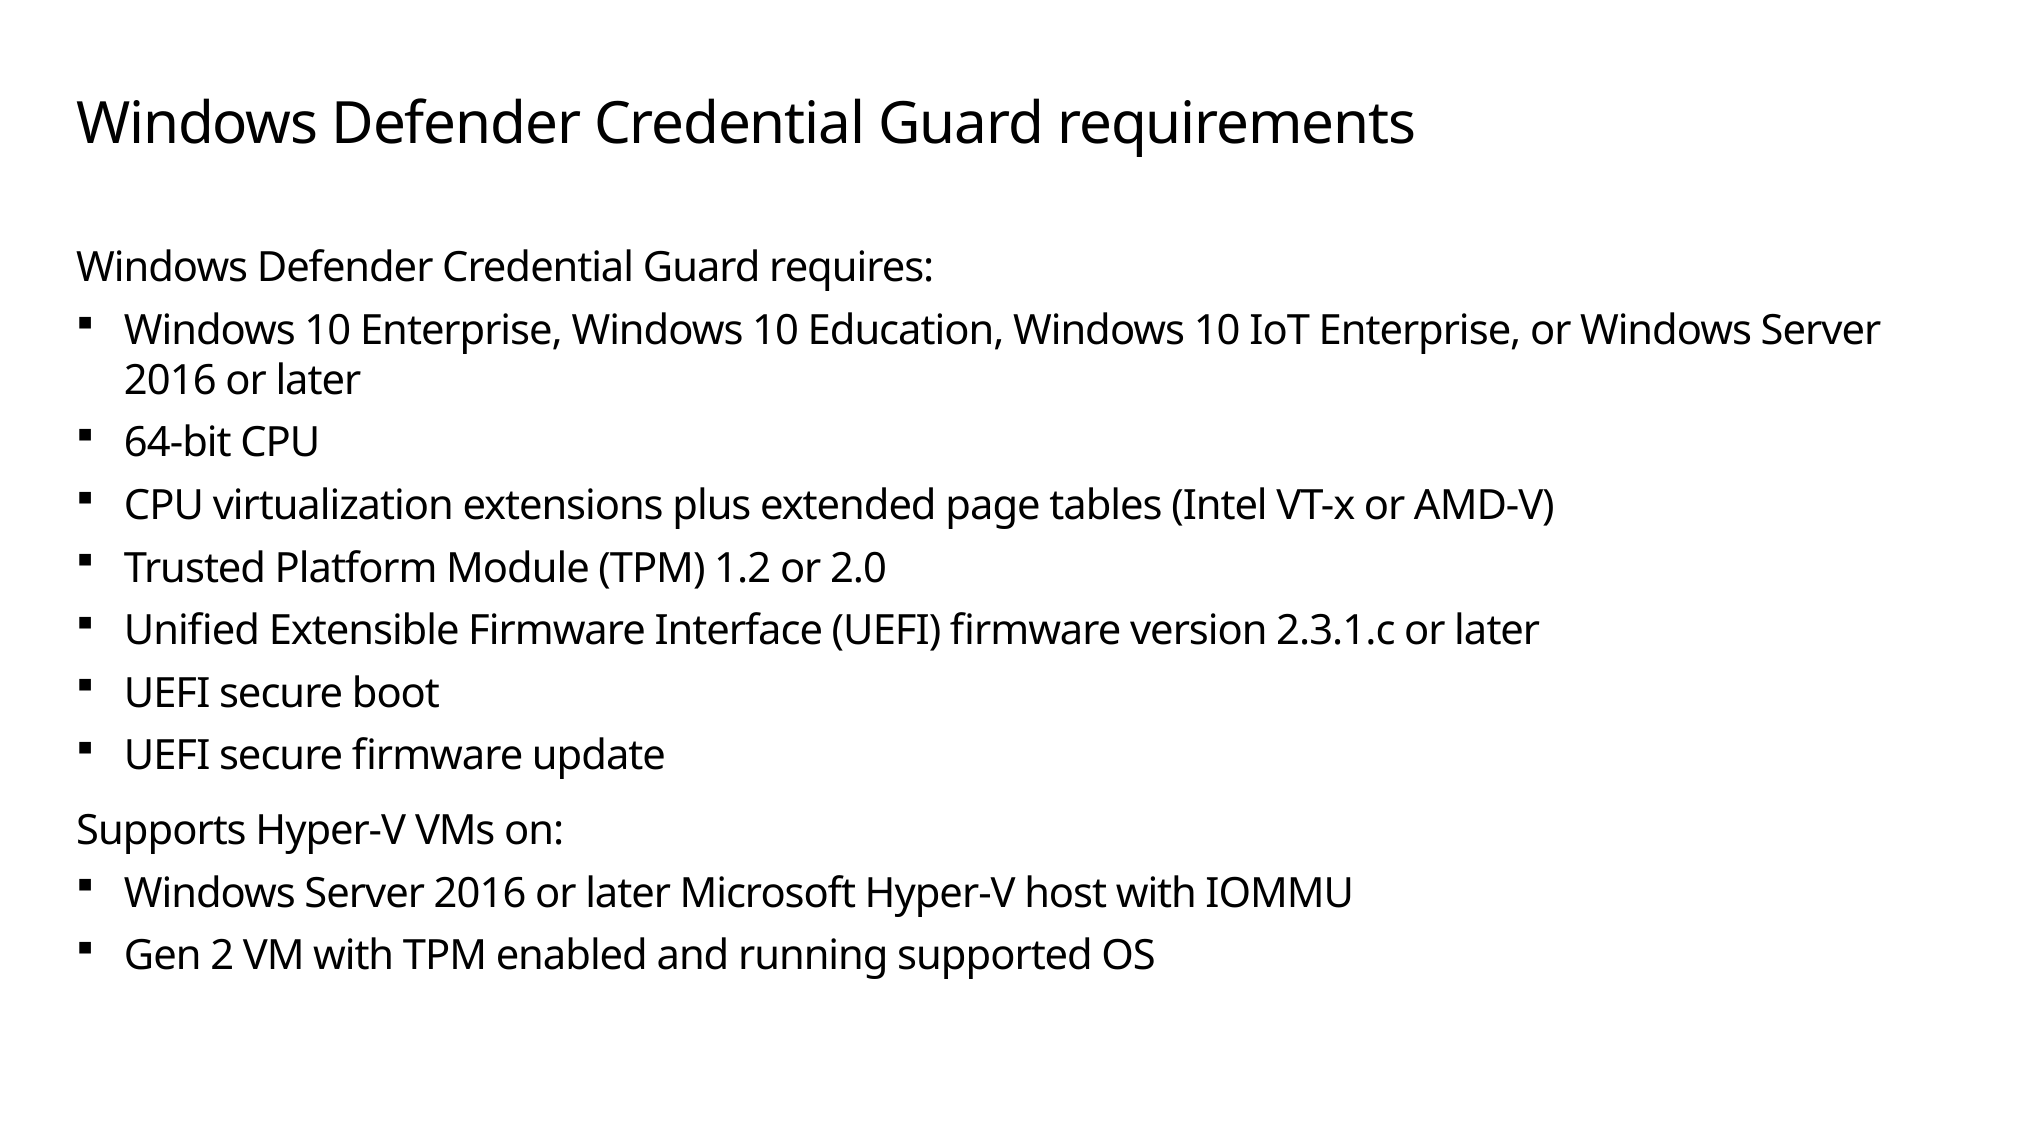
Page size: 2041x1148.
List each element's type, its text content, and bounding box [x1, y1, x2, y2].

list Windows Defender Credential Guard requires: Windows 10 Enterprise, Windows 10 Education, Windows 10 IoT Enterprise, or Windows Server 2016 or later 64-bit CPU CPU virtualization extensions plus extended page tables (Intel VT-x or AMD-V) Trusted Platform Module (TPM) 1.2 or 2.0 Unified Extensible Firmware Interface (UEFI) firmware version 2.3.1.c or later UEFI secure boot UEFI secure firmware update Supports Hyper-V VMs on: Windows Server 2016 or later Microsoft Hyper-V host with IOMMU Gen 2 VM with TPM enabled and running supported OS [76, 240, 1970, 1074]
title Windows Defender Credential Guard requirements [76, 93, 1968, 161]
